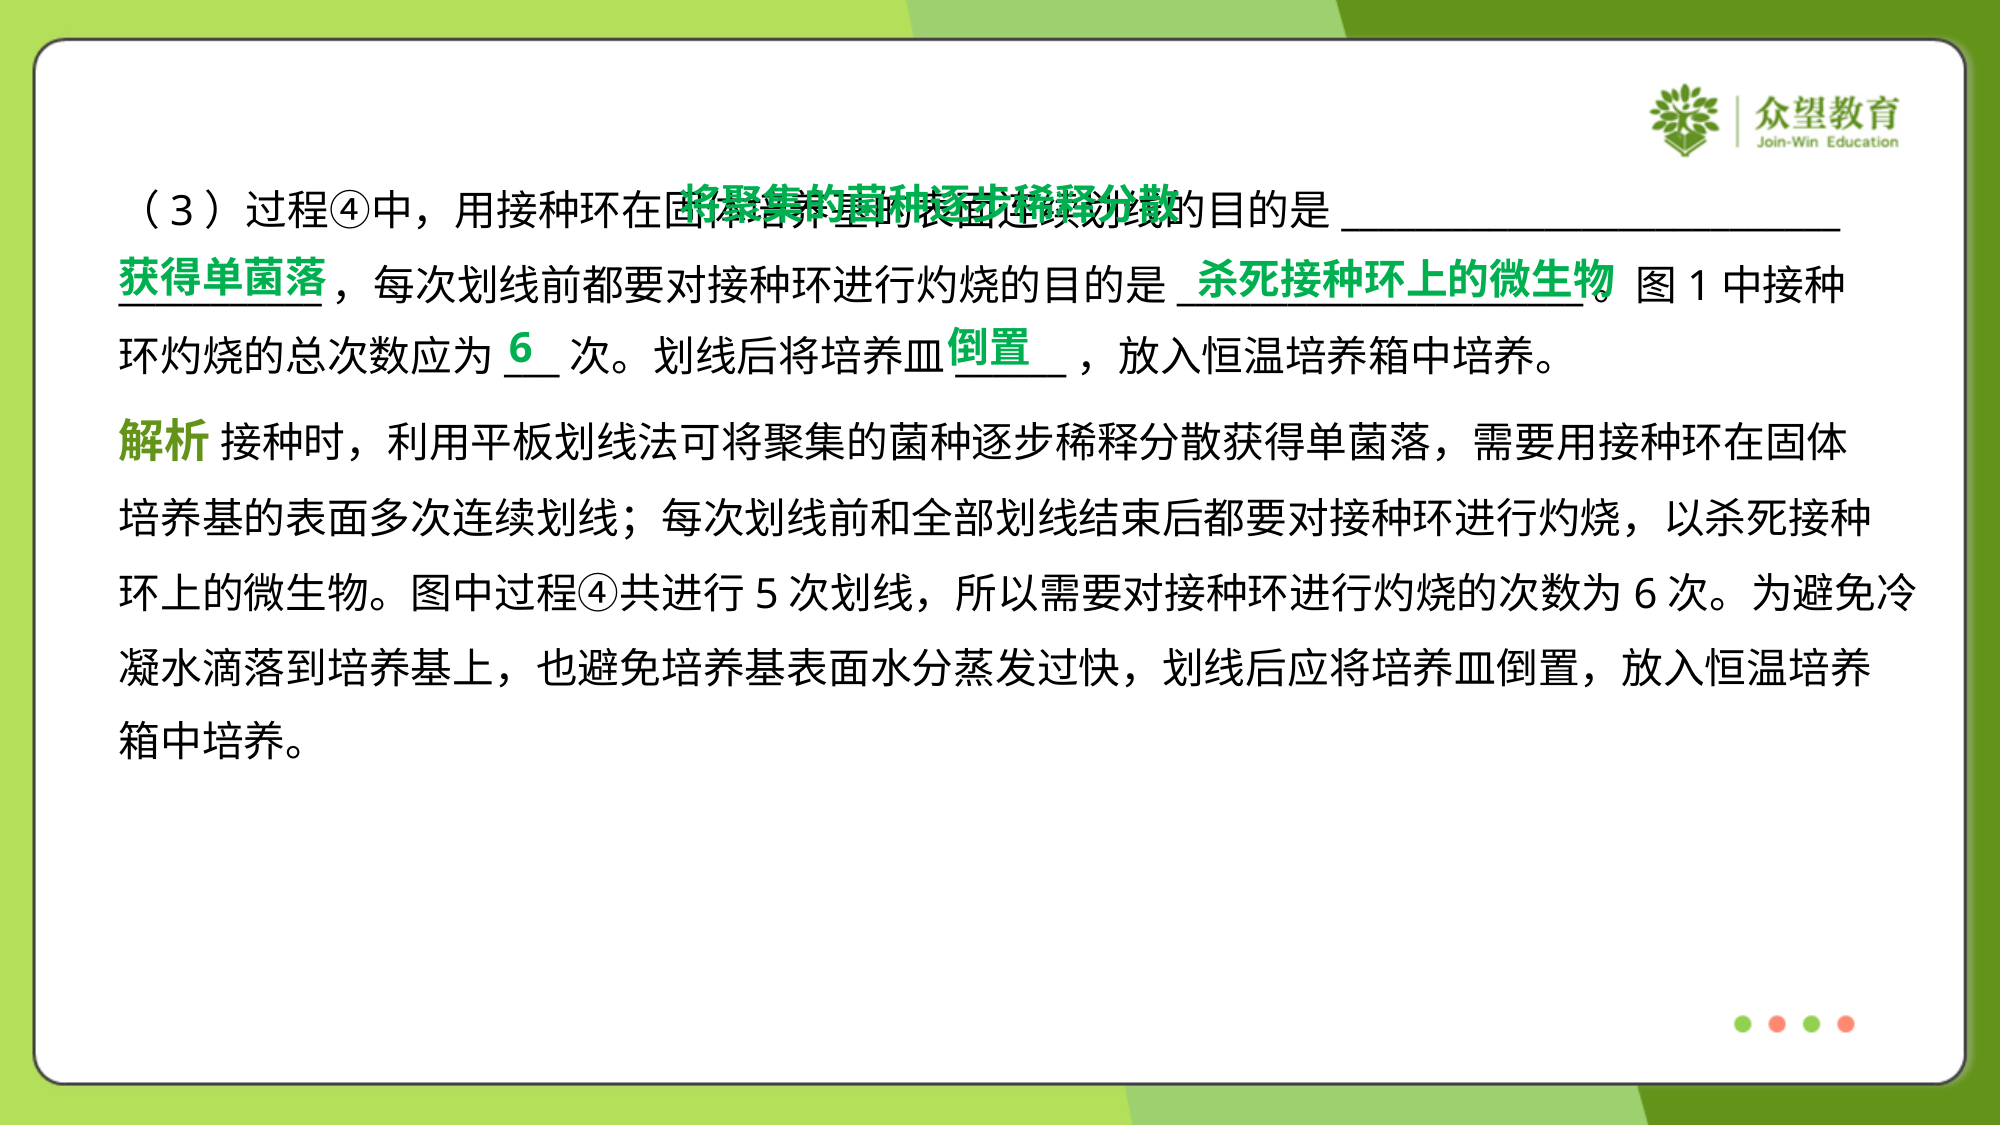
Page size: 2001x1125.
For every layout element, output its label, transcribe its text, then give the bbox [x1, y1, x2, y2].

text_box 倒置 [932, 299, 1047, 364]
text_box 杀死接种环上的微生物 [1182, 227, 1630, 295]
picture [0, 0, 2000, 1125]
text_box （3）过程④中，用接种环在固体培养基的表面连续划线的目的是___________________________ ___________，每次划线前都要对接种环进行灼烧的目的是______________________。图1中接种 环灼烧的总次数应为___次。划线后将培养皿______，放入恒温培养箱中培养。 [118, 158, 1883, 373]
text_box 6 [492, 299, 549, 364]
text_box 解析 接种时，利用平板划线法可将聚集的菌种逐步稀释分散获得单菌落，需要用接种环在固体 培养基的表面多次连续划线；每次划线前和全部划线结束后都要对接种环进行灼烧，以杀死接种 环上的微生物。图中过程④共进行5次划线，所以需要对接种环进行灼烧的次数为6次。为避免冷 凝水滴落到培养基上，也避免培养基表面水分蒸发过快，划线后应将培养皿倒置，放入恒温培养 箱中培养。 [118, 389, 1883, 758]
text_box 将聚集的菌种逐步稀释分散 获得单菌落 [118, 152, 1882, 294]
